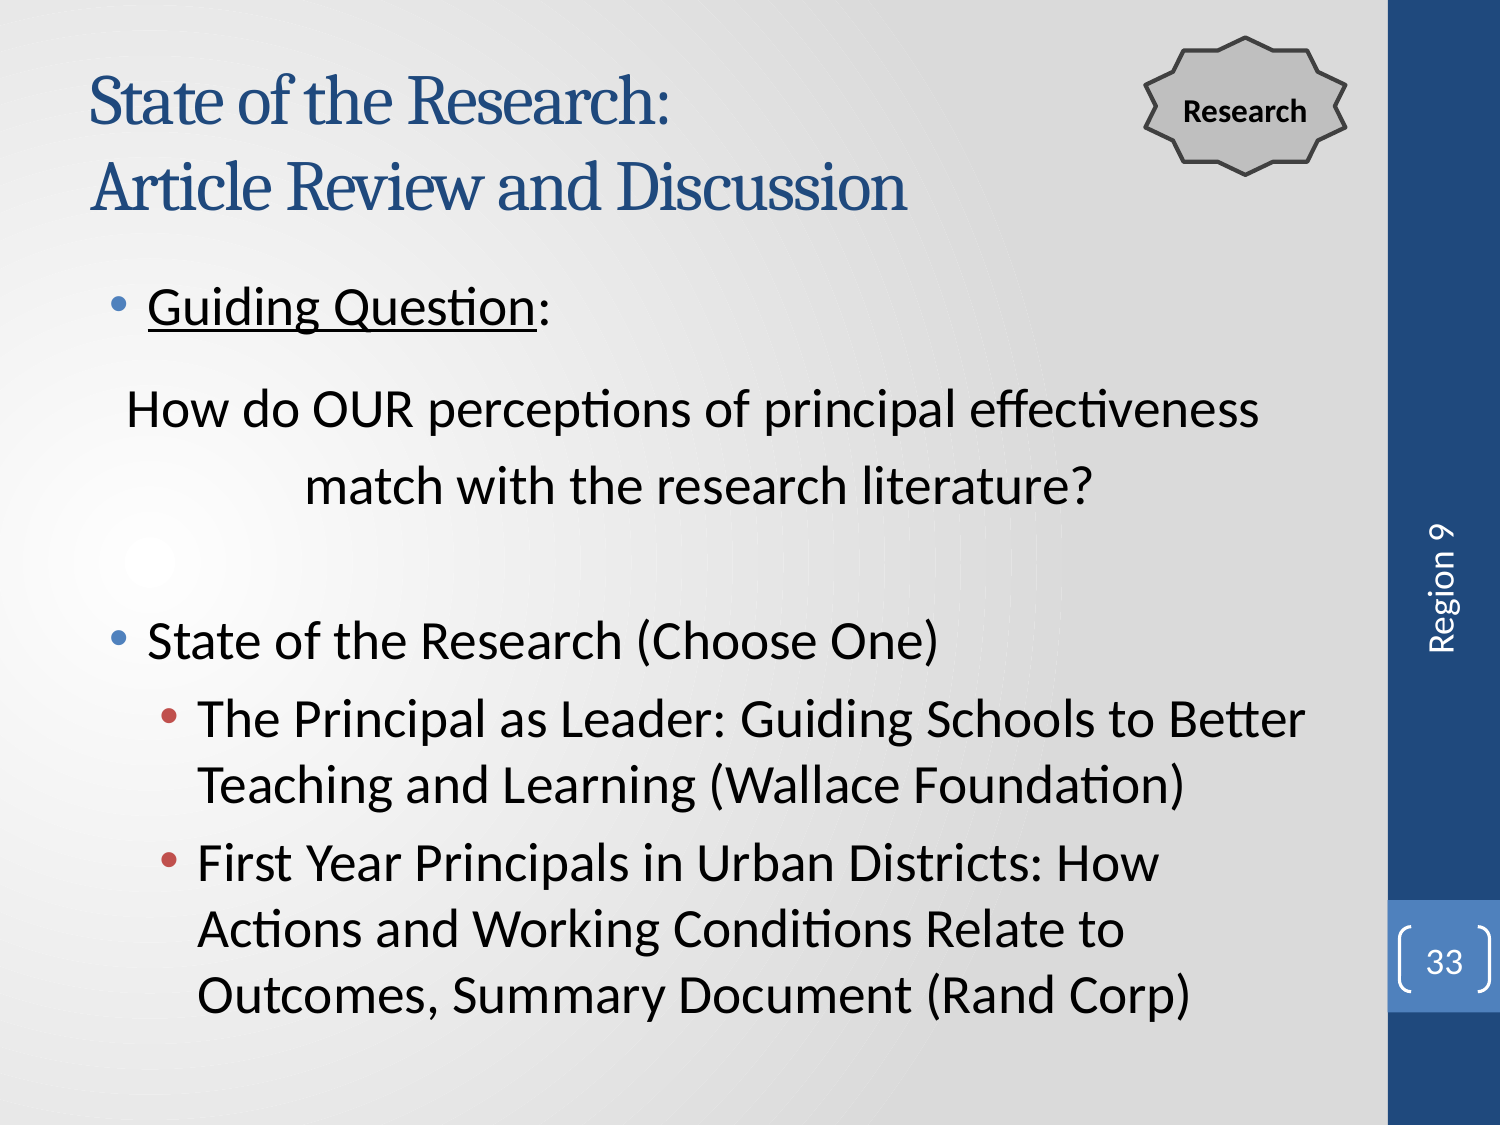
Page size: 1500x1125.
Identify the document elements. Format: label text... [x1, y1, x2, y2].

footer Region 9 [1408, 500, 1469, 889]
title State of the Research: Article Review and Discussion [75, 45, 1325, 233]
list Guiding Question: How do OUR perceptions of principal effectiveness match with the research literature? State of the Research (Choose One) The Principal as Leader: Guiding Schools to Better Teaching and Learning (Wallace Foundation) First Year Principals in Urban Districts: How Actions and Working Conditions Relate to Outcomes, Summary Document (Rand Corp) [75, 262, 1325, 1050]
slide_number 33 [1397, 925, 1492, 994]
text_box Research [1164, 81, 1327, 137]
text_box [1143, 35, 1348, 177]
